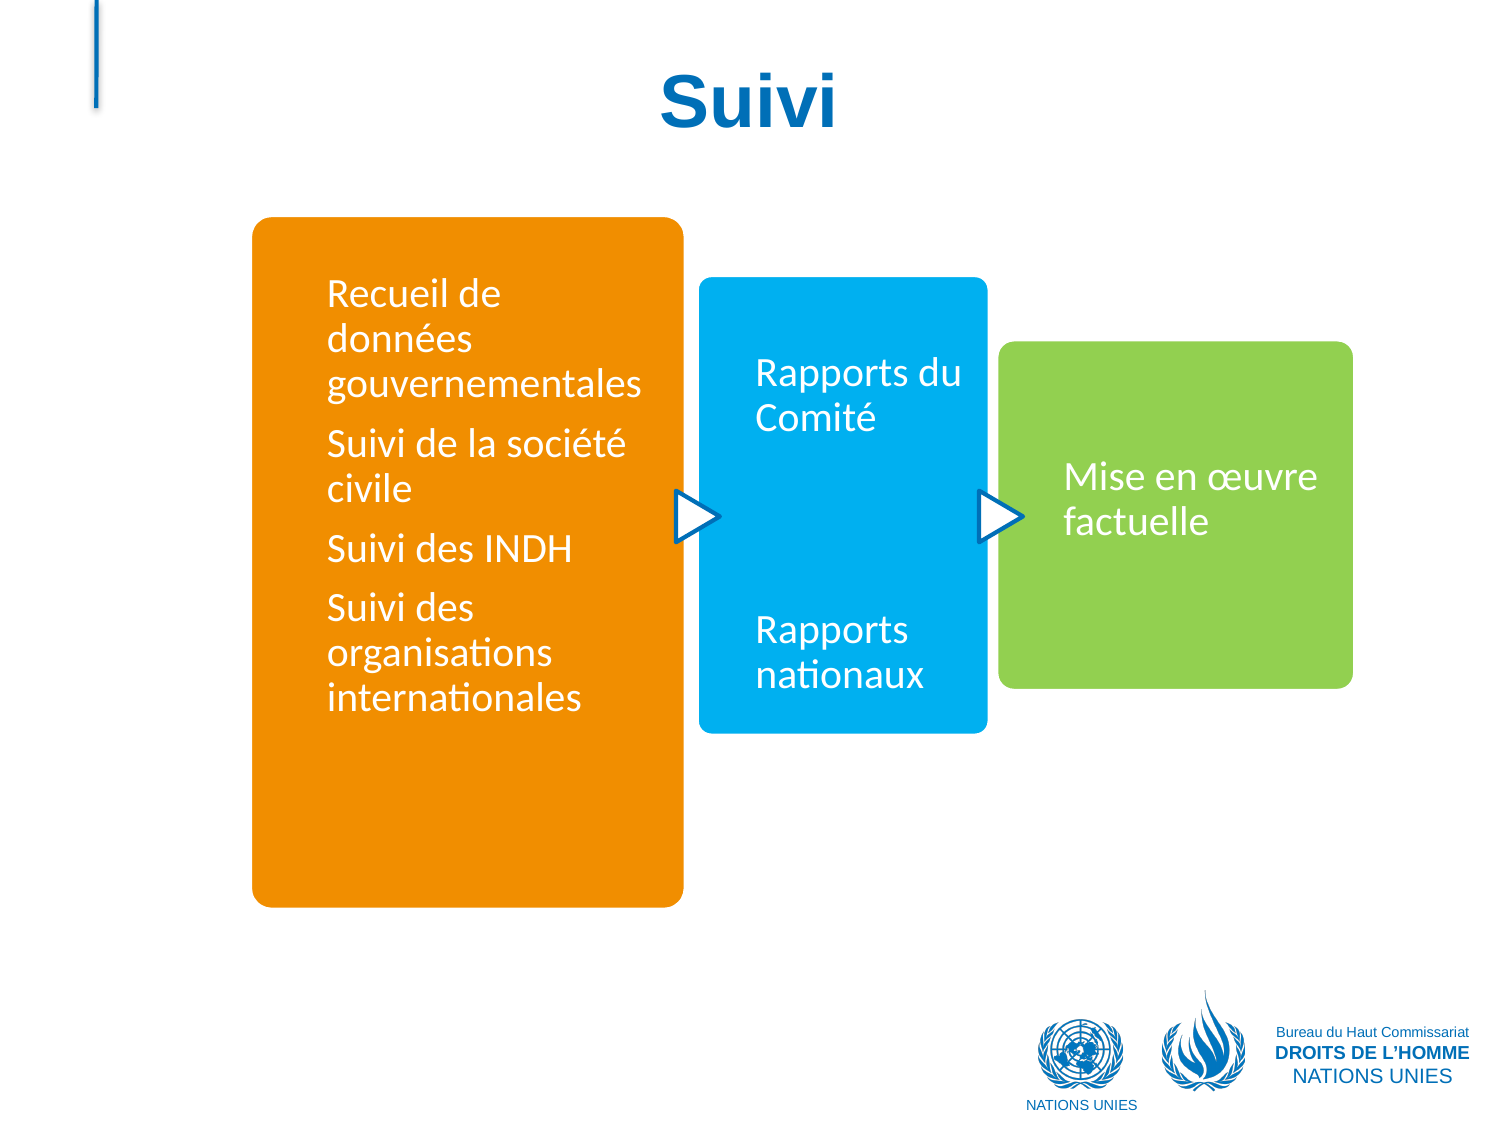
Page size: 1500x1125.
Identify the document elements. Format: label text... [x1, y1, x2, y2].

text_box Bureau du Haut Commissariat DROITS DE L’HOMME NATIONS UNIES [1245, 1015, 1500, 1096]
text_box [166, 185, 1437, 998]
picture [1037, 990, 1457, 1107]
text_box NATIONS UNIES [980, 1088, 1184, 1121]
title Suivi [62, 45, 1437, 224]
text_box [249, 228, 1359, 897]
